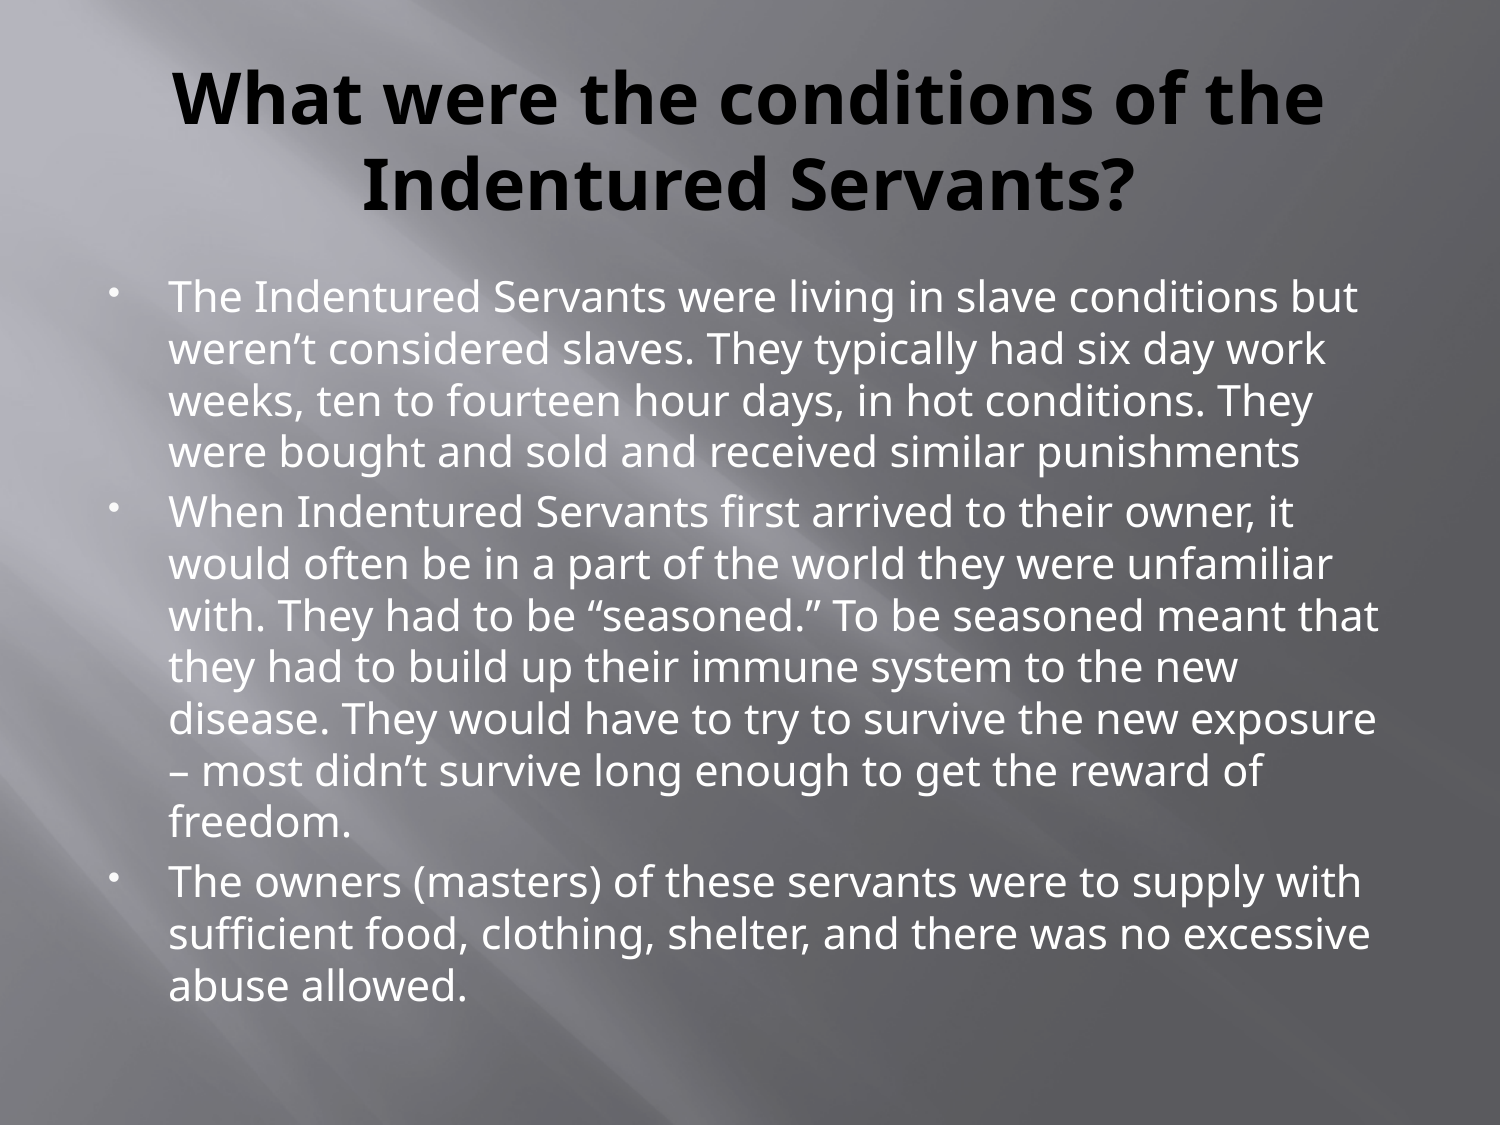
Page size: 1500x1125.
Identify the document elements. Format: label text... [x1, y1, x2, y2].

title What were the conditions of the Indentured Servants? [75, 45, 1425, 233]
list The Indentured Servants were living in slave conditions but weren’t considered slaves. They typically had six day work weeks, ten to fourteen hour days, in hot conditions. They were bought and sold and received similar punishments When Indentured Servants first arrived to their owner, it would often be in a part of the world they were unfamiliar with. They had to be “seasoned.” To be seasoned meant that they had to build up their immune system to the new disease. They would have to try to survive the new exposure – most didn’t survive long enough to get the reward of freedom. The owners (masters) of these servants were to supply with sufficient food, clothing, shelter, and there was no excessive abuse allowed. [75, 262, 1425, 1035]
